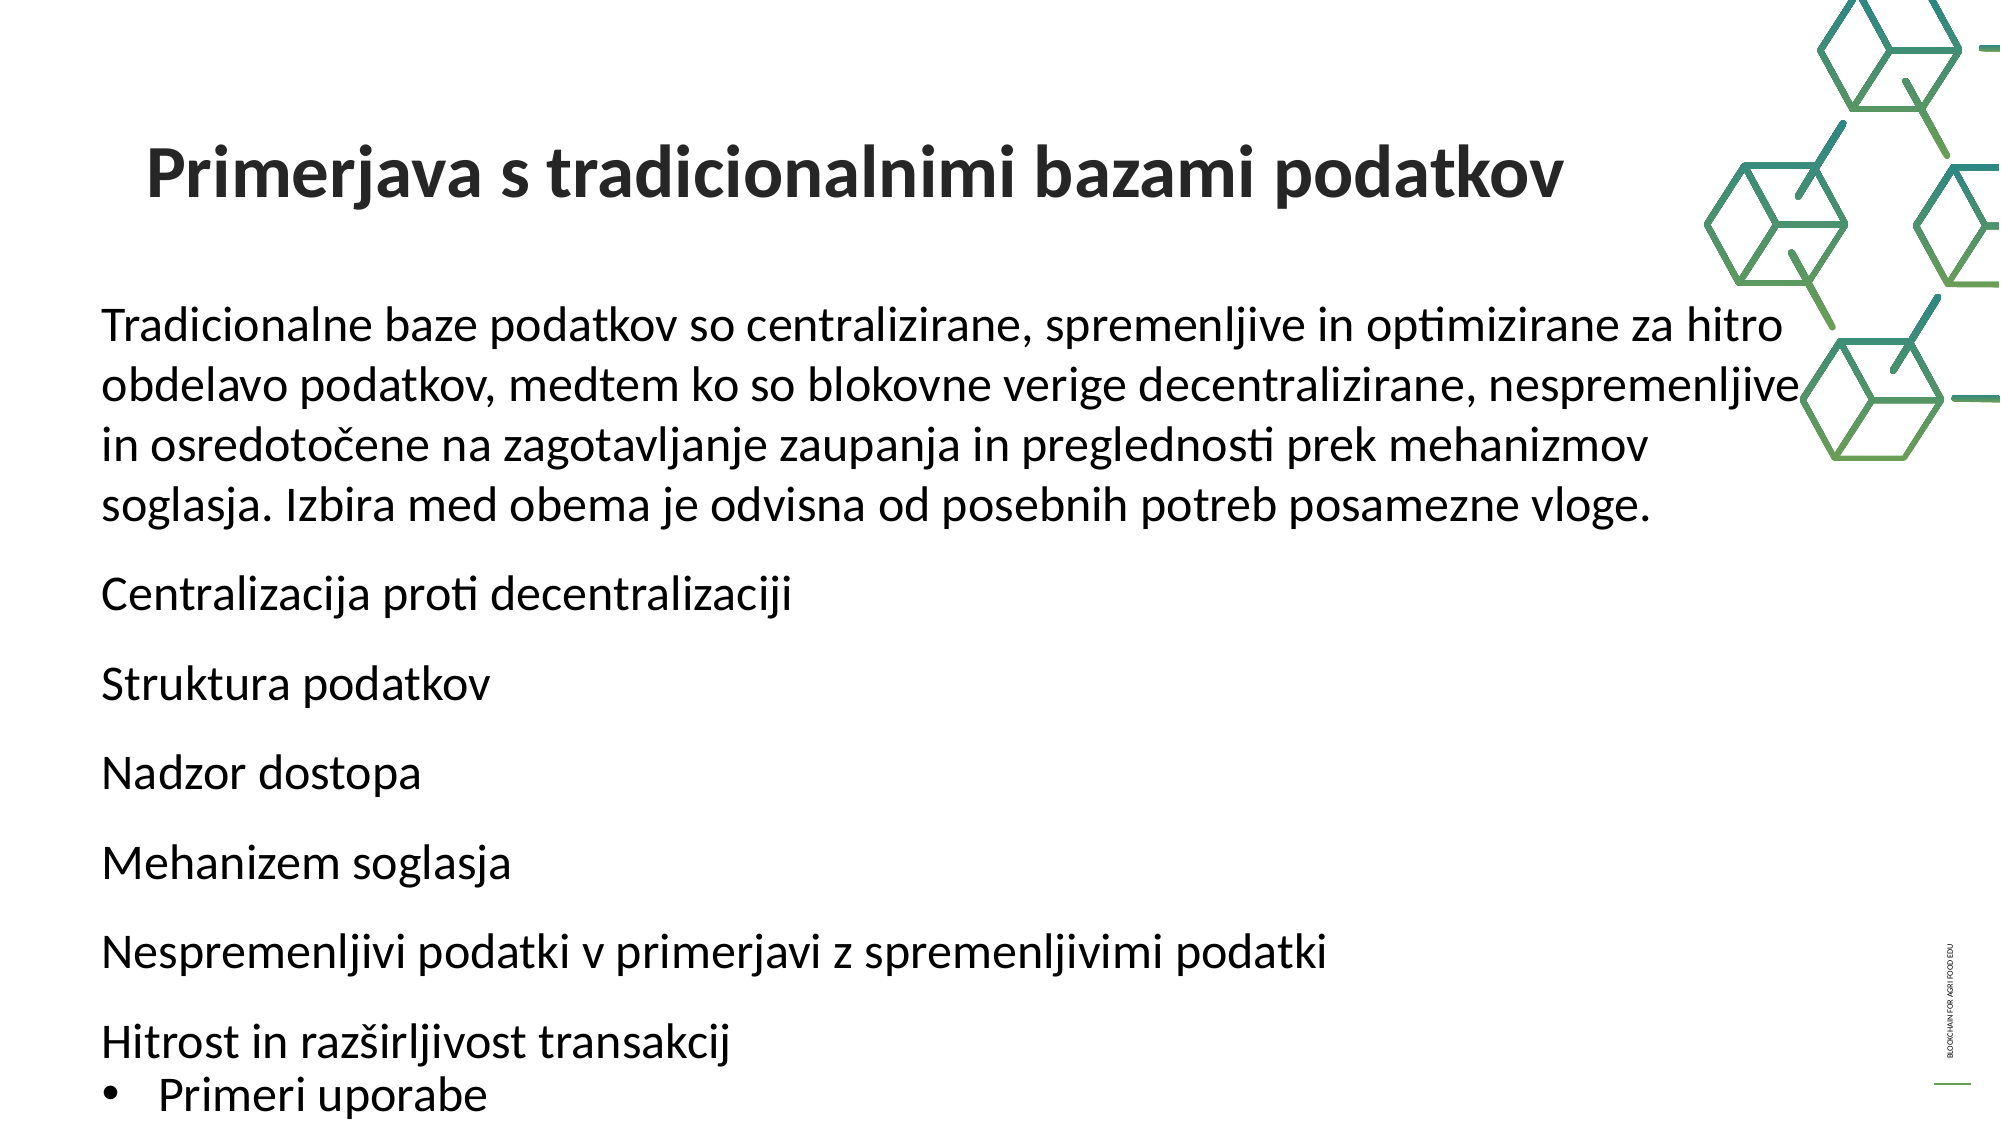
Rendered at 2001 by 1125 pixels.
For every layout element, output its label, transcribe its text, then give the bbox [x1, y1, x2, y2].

list Primerjava s tradicionalnimi bazami podatkov [130, 124, 1698, 337]
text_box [1703, 0, 2000, 462]
list Tradicionalne baze podatkov so centralizirane, spremenljive in optimizirane za hitro obdelavo podatkov, medtem ko so blokovne verige decentralizirane, nespremenljive in osredotočene na zagotavljanje zaupanja in preglednosti prek mehanizmov soglasja. Izbira med obema je odvisna od posebnih potreb posamezne vloge. Centralizacija proti decentralizaciji Struktura podatkov Nadzor dostopa Mehanizem soglasja Nespremenljivi podatki v primerjavi z spremenljivimi podatki Hitrost in razširljivost transakcij Primeri uporabe [86, 283, 1825, 1054]
